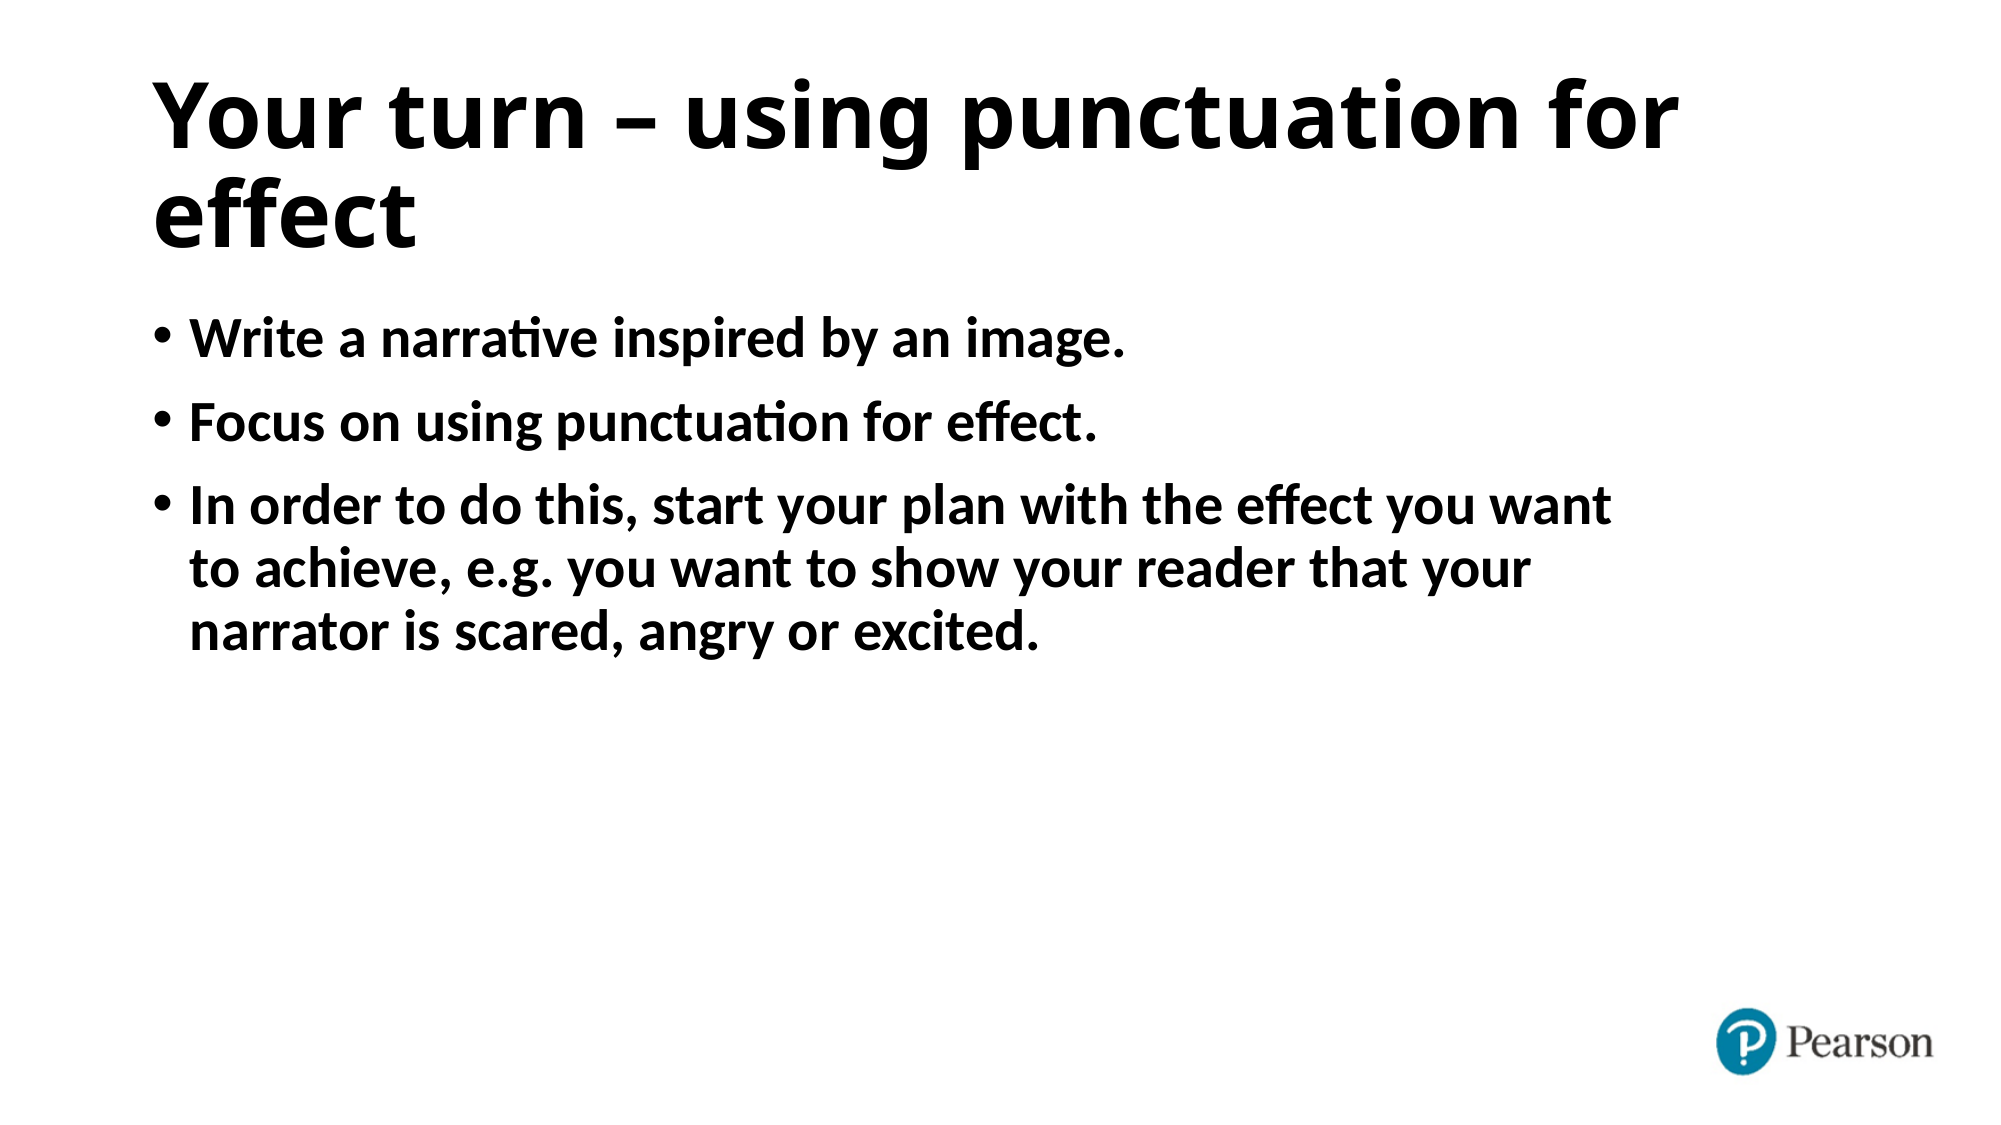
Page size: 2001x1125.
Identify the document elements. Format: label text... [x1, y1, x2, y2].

title Your turn – using punctuation for effect [137, 59, 1863, 278]
list Write a narrative inspired by an image. Focus on using punctuation for effect. In order to do this, start your plan with the effect you want to achieve, e.g. you want to show your reader that your narrator is scared, angry or excited. [137, 299, 1669, 1014]
picture [1706, 993, 1944, 1086]
